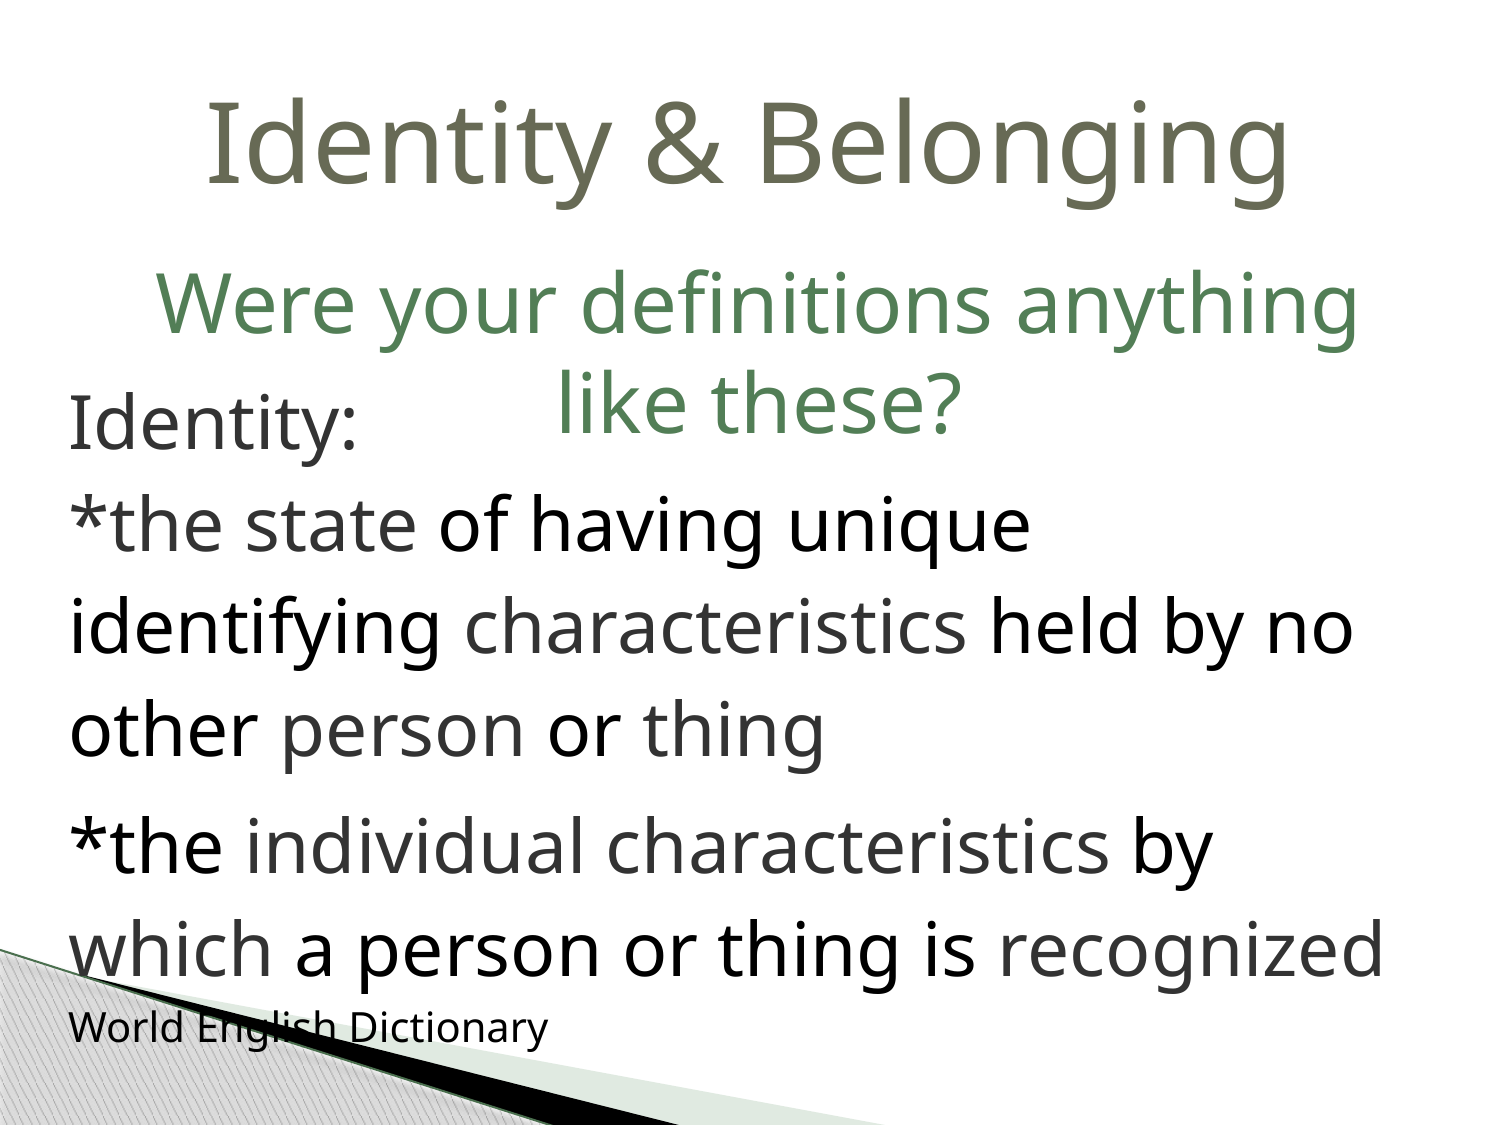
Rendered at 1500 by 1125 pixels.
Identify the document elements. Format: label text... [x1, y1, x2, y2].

list Were your definitions anything like these? [75, 243, 1425, 362]
table_cell *the individual characteristics by which a person or thing is recognized World English Dictionary [53, 786, 1435, 1125]
table_header Identity: *the state of having unique identifying characteristics held by no other person or thing [53, 362, 1435, 786]
title Identity & Belonging [75, 45, 1425, 233]
